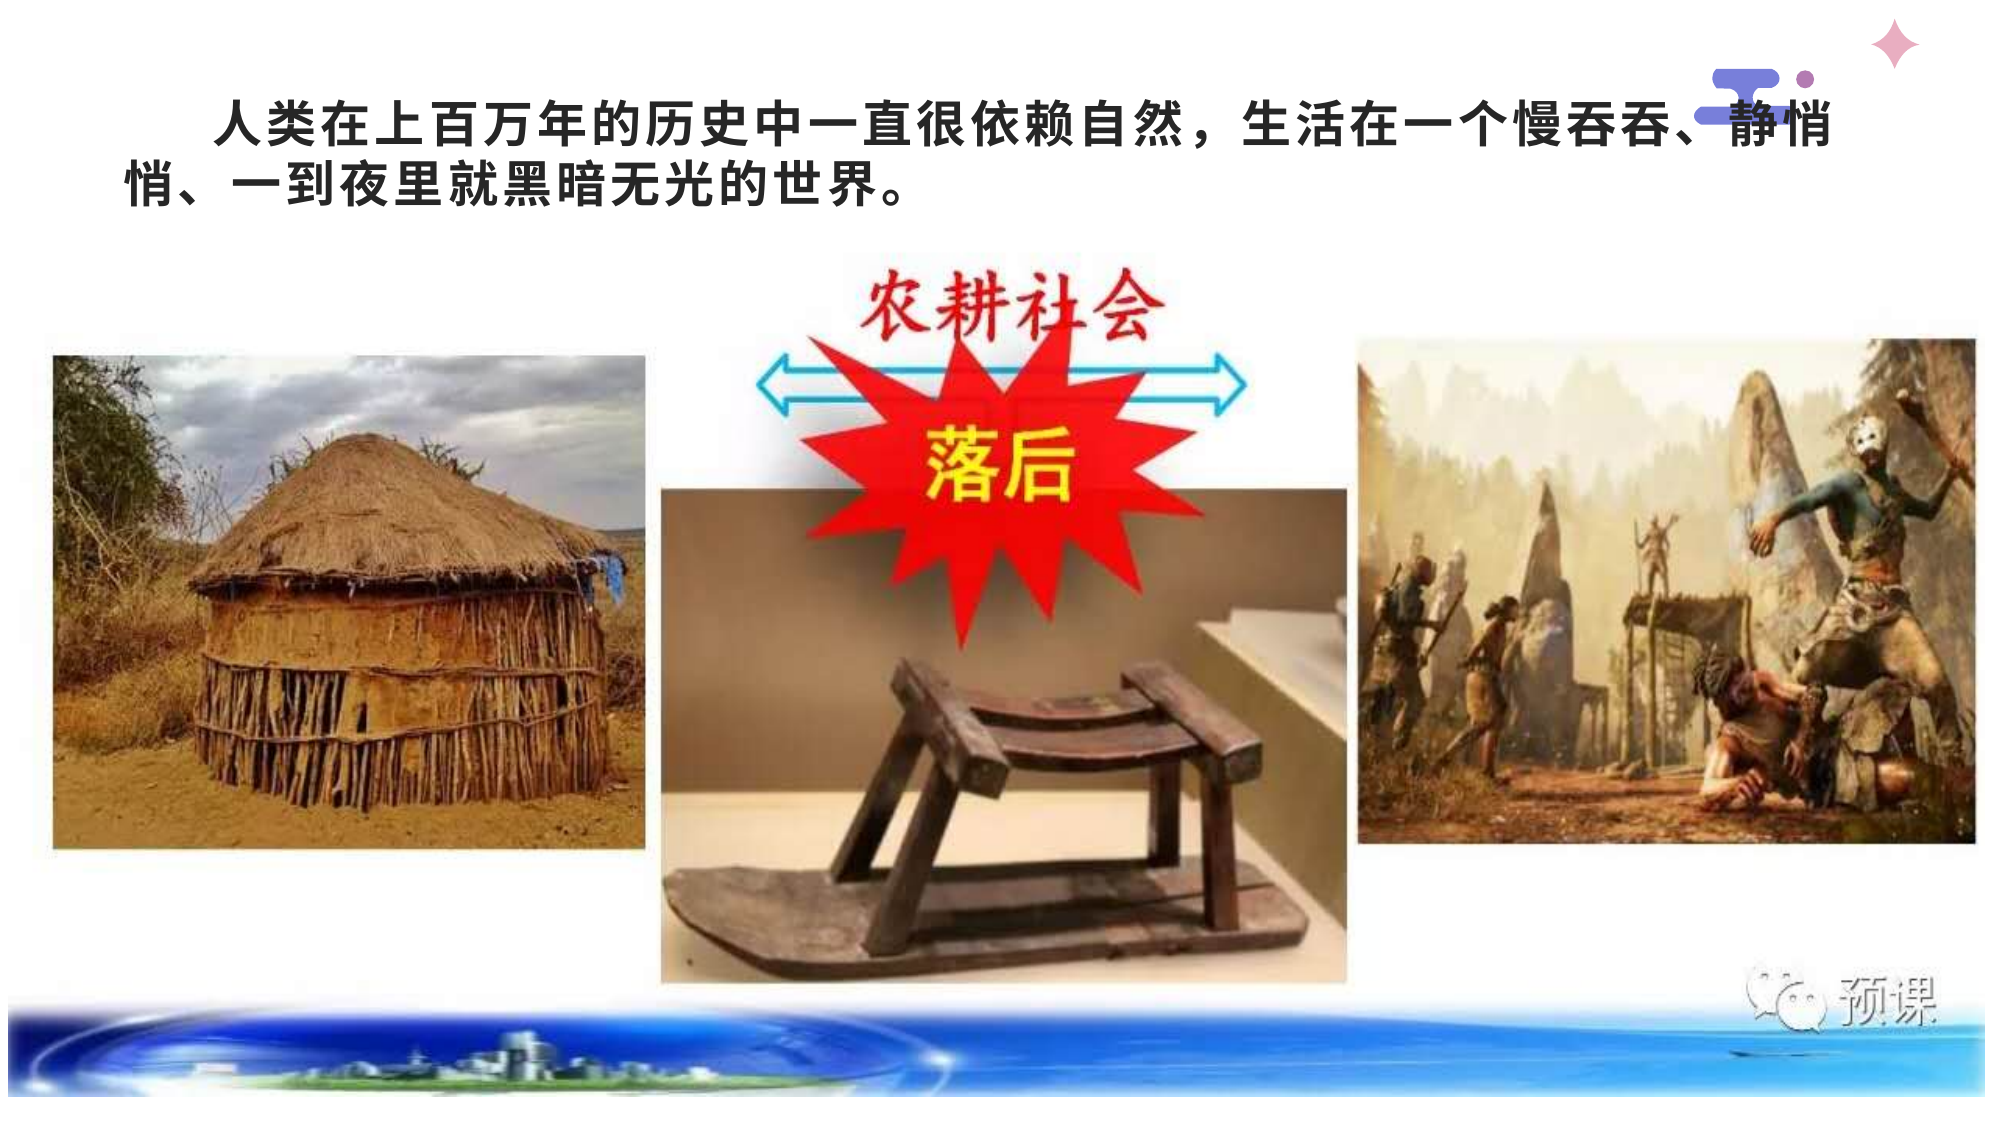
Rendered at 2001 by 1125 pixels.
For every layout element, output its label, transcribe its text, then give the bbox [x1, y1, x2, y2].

title 人类在上百万年的历史中一直很依赖自然，生活在一个慢吞吞、静悄悄、一到夜里就黑暗无光的世界。 [106, 85, 1887, 210]
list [8, 226, 1985, 1097]
